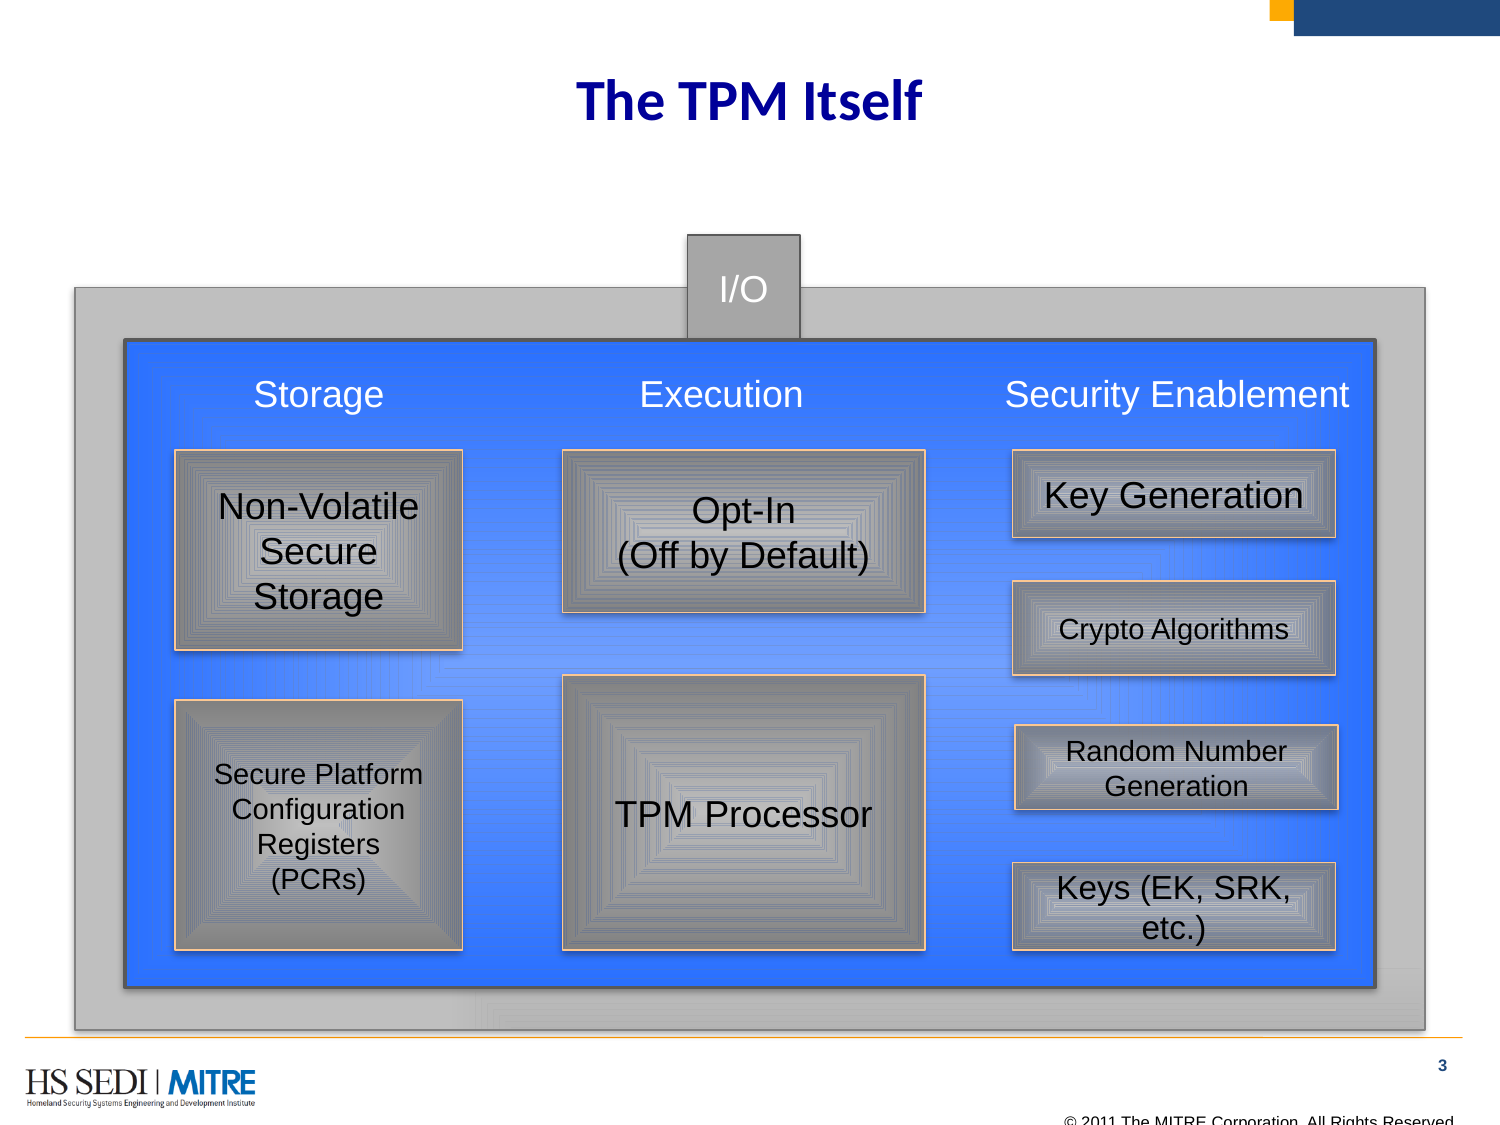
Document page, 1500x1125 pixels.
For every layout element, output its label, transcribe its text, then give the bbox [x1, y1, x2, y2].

picture [20, 1058, 271, 1122]
title The TPM Itself [43, 62, 1457, 151]
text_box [74, 234, 1426, 1031]
slide_number 3 [1374, 1049, 1463, 1076]
